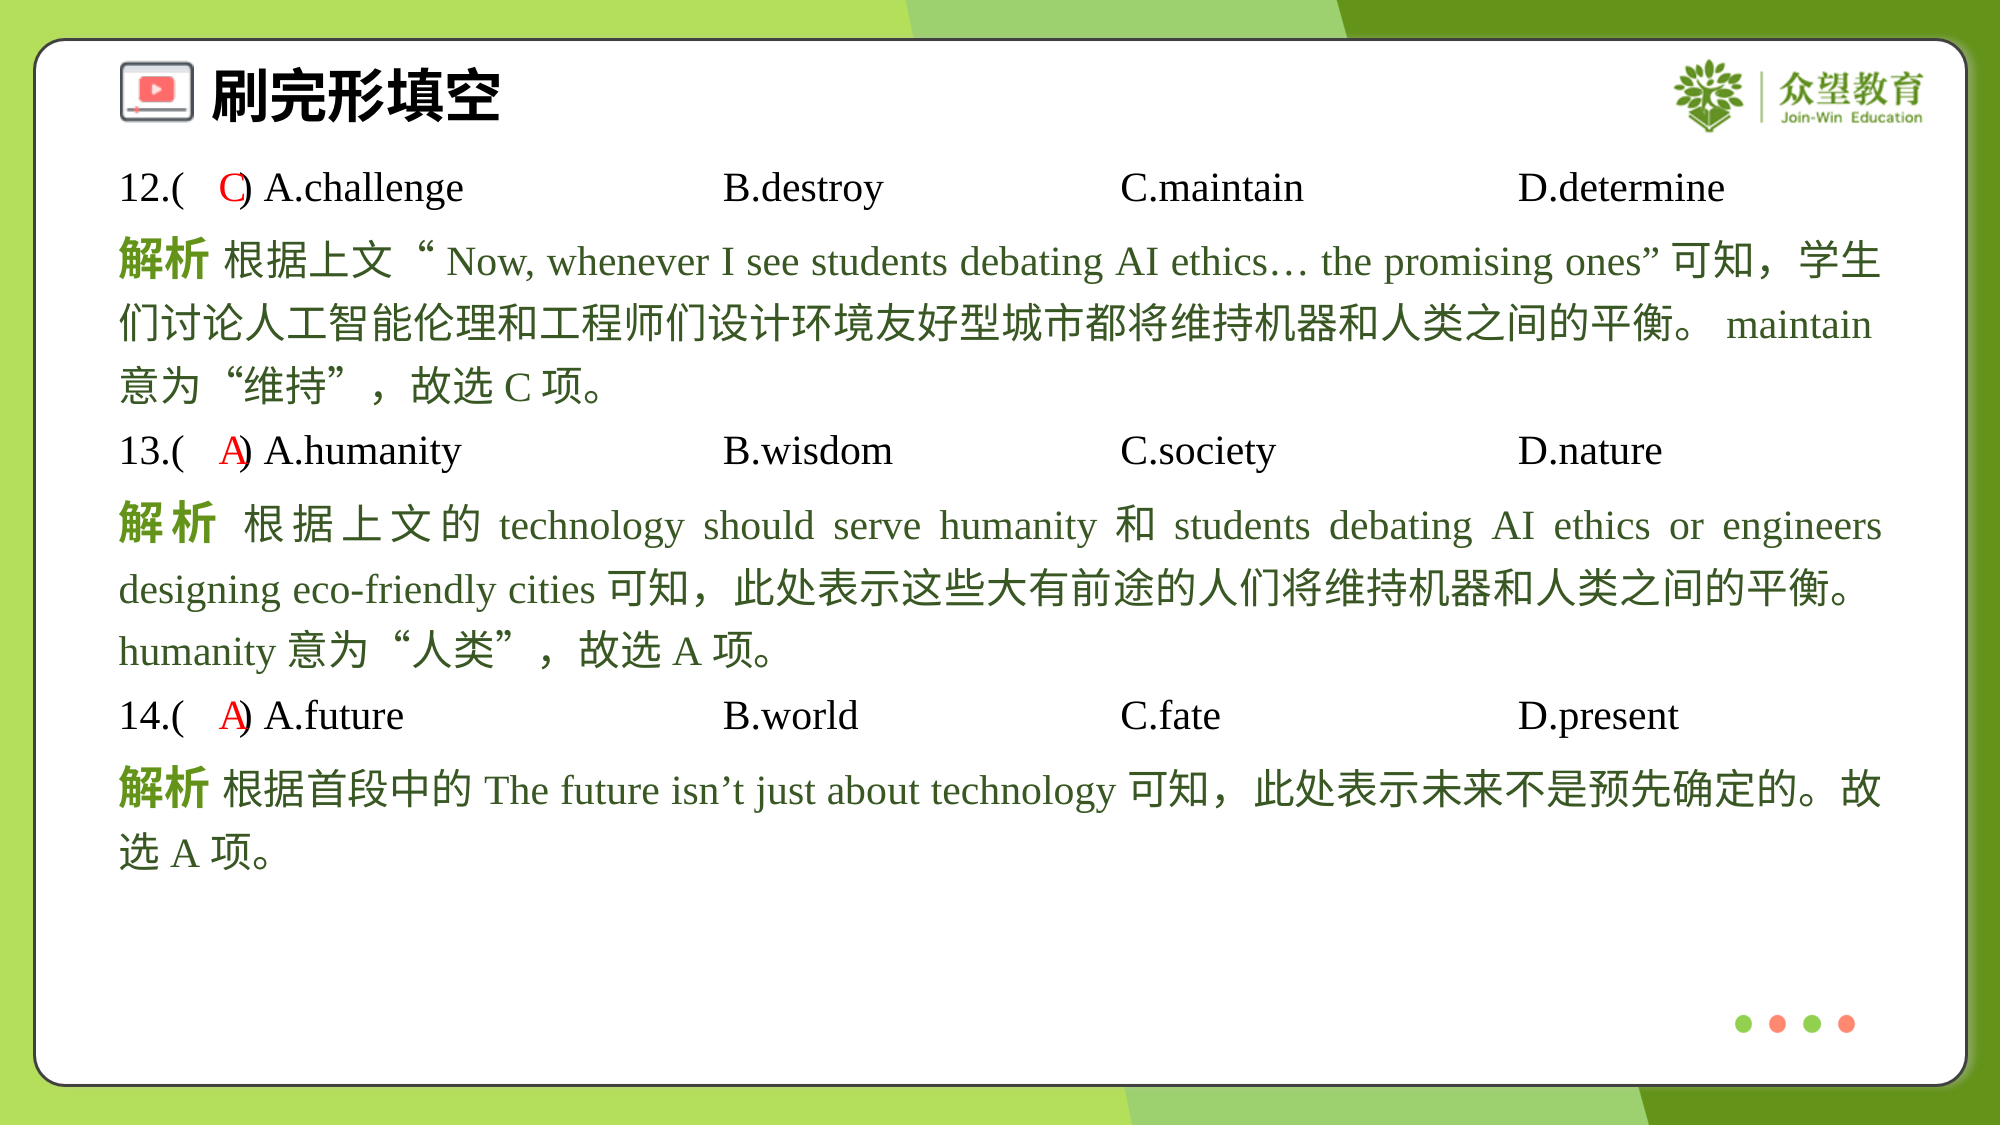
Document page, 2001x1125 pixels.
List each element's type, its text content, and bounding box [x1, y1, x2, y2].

text_box A [213, 410, 254, 469]
text_box 解析 根据上文的technology should serve humanity和students debating AI ethics or engineers designing eco-friendly cities可知，此处表示这些大有前途的人们将维持机器和人类之间的平衡。humanity意为“人类”，故选A项。 [118, 480, 1883, 670]
text_box 12.( ) A.challenge B.destroy C.maintain D.determine [118, 146, 213, 204]
text_box 12.( ) A.challenge B.destroy C.maintain D.determine [252, 146, 1883, 204]
text_box 13.( ) A.humanity B.wisdom C.society D.nature [118, 410, 213, 468]
text_box 14.( ) A.future B.world C.fate D.present [118, 675, 213, 733]
text_box 14.( ) A.future B.world C.fate D.present [254, 675, 1883, 733]
text_box A [213, 675, 254, 733]
text_box C [213, 146, 252, 205]
text_box 解析 根据上文“Now, whenever I see students debating AI ethics… the promising ones”可知，学生们讨论人工智能伦理和工程师们设计环境友好型城市都将维持机器和人类之间的平衡。maintain意为“维持”，故选C项。 [118, 215, 1883, 405]
text_box 13.( ) A.humanity B.wisdom C.society D.nature [254, 410, 1883, 468]
text_box 解析 根据首段中的The future isn’t just about technology可知，此处表示未来不是预先确定的。故选A项。 [118, 744, 1883, 872]
picture [0, 0, 2000, 1125]
